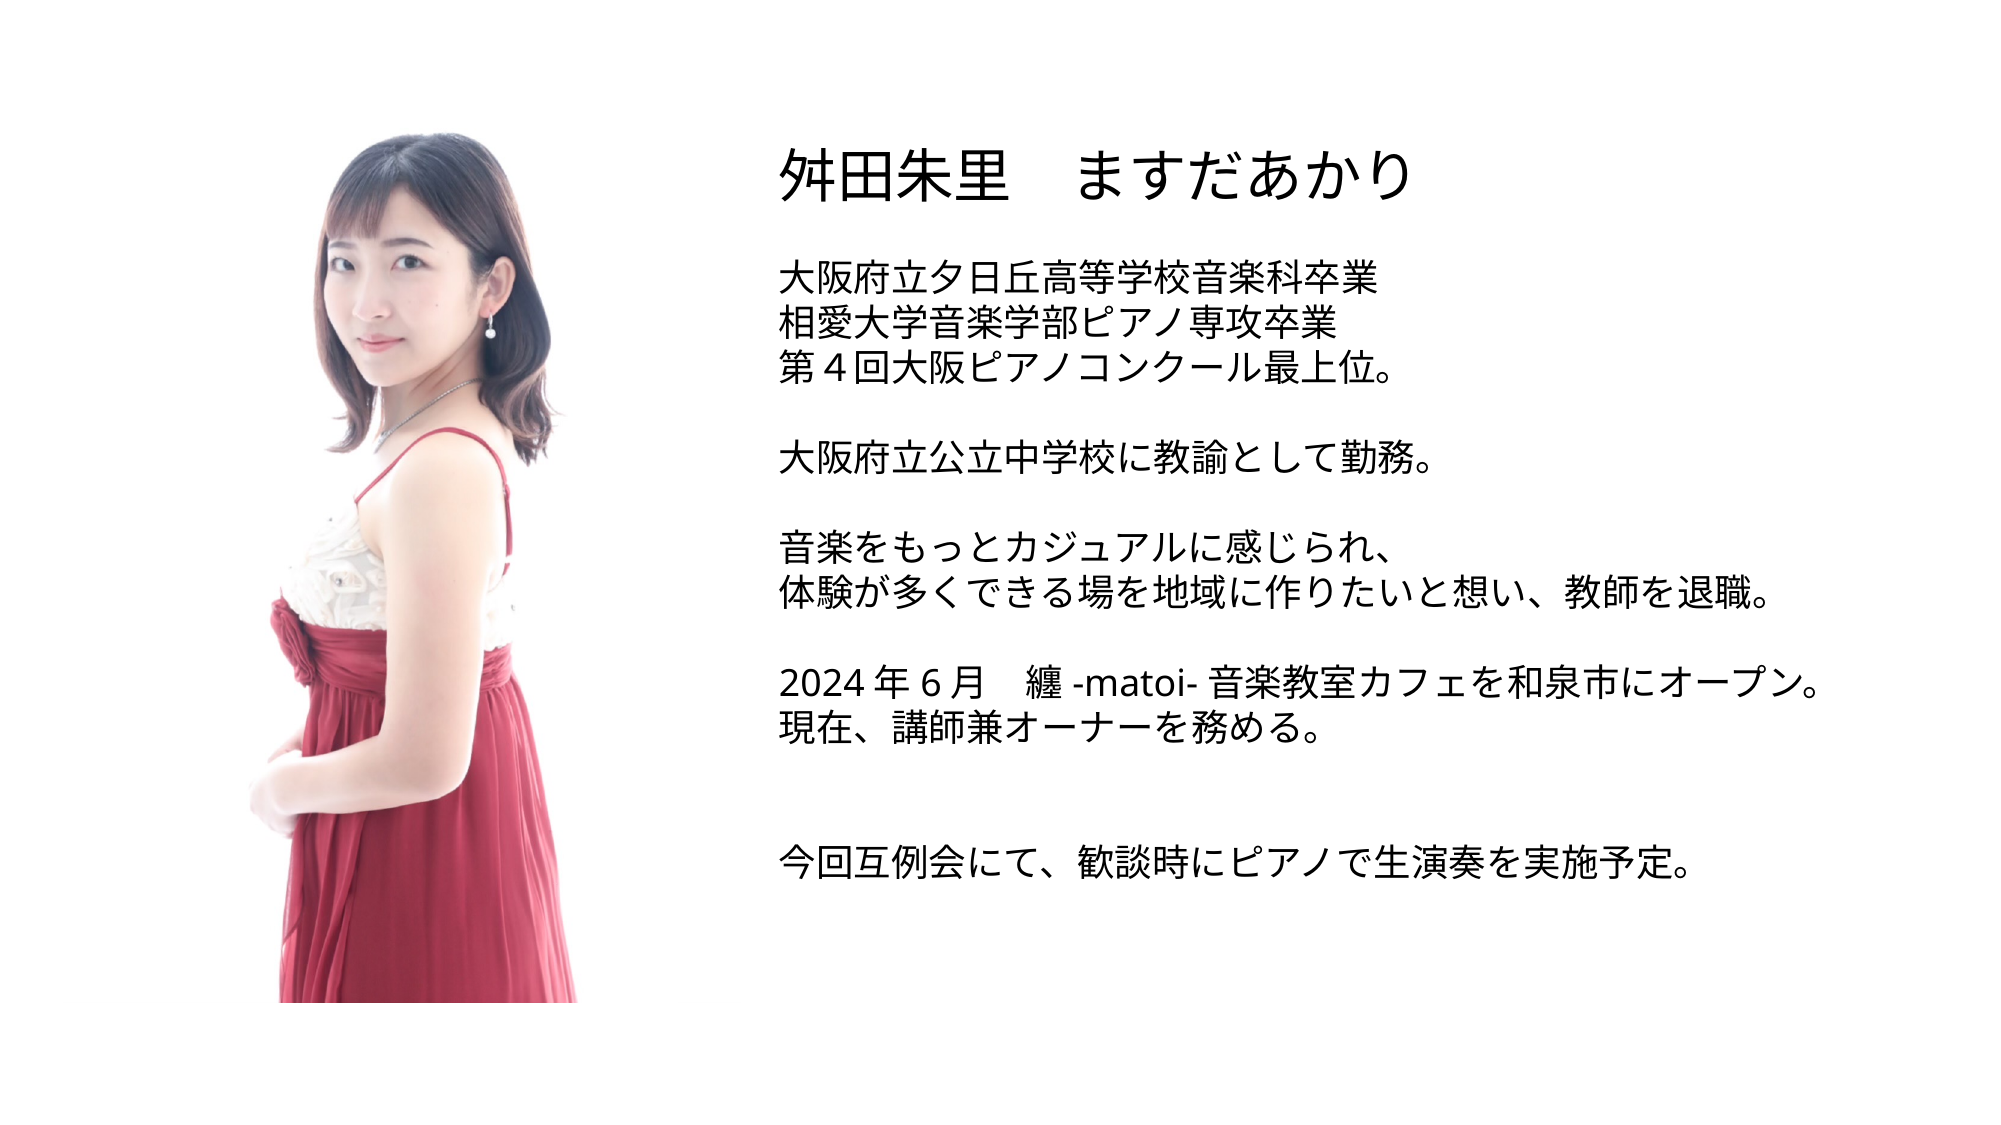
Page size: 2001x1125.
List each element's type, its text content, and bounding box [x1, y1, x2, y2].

text_box 舛田朱里 ますだあかり 大阪府立夕日丘高等学校音楽科卒業 相愛大学音楽学部ピアノ専攻卒業 第４回大阪ピアノコンクール最上位。 大阪府立公立中学校に教諭として勤務。 音楽をもっとカジュアルに感じられ、 体験が多くできる場を地域に作りたいと想い、教師を退職。 2024年6月 纏-matoi-音楽教室カフェを和泉市にオープン。 現在、講師兼オーナーを務める。 今回互例会にて、歓談時にピアノで生演奏を実施予定。 [764, 131, 1856, 892]
picture [63, 99, 741, 1003]
